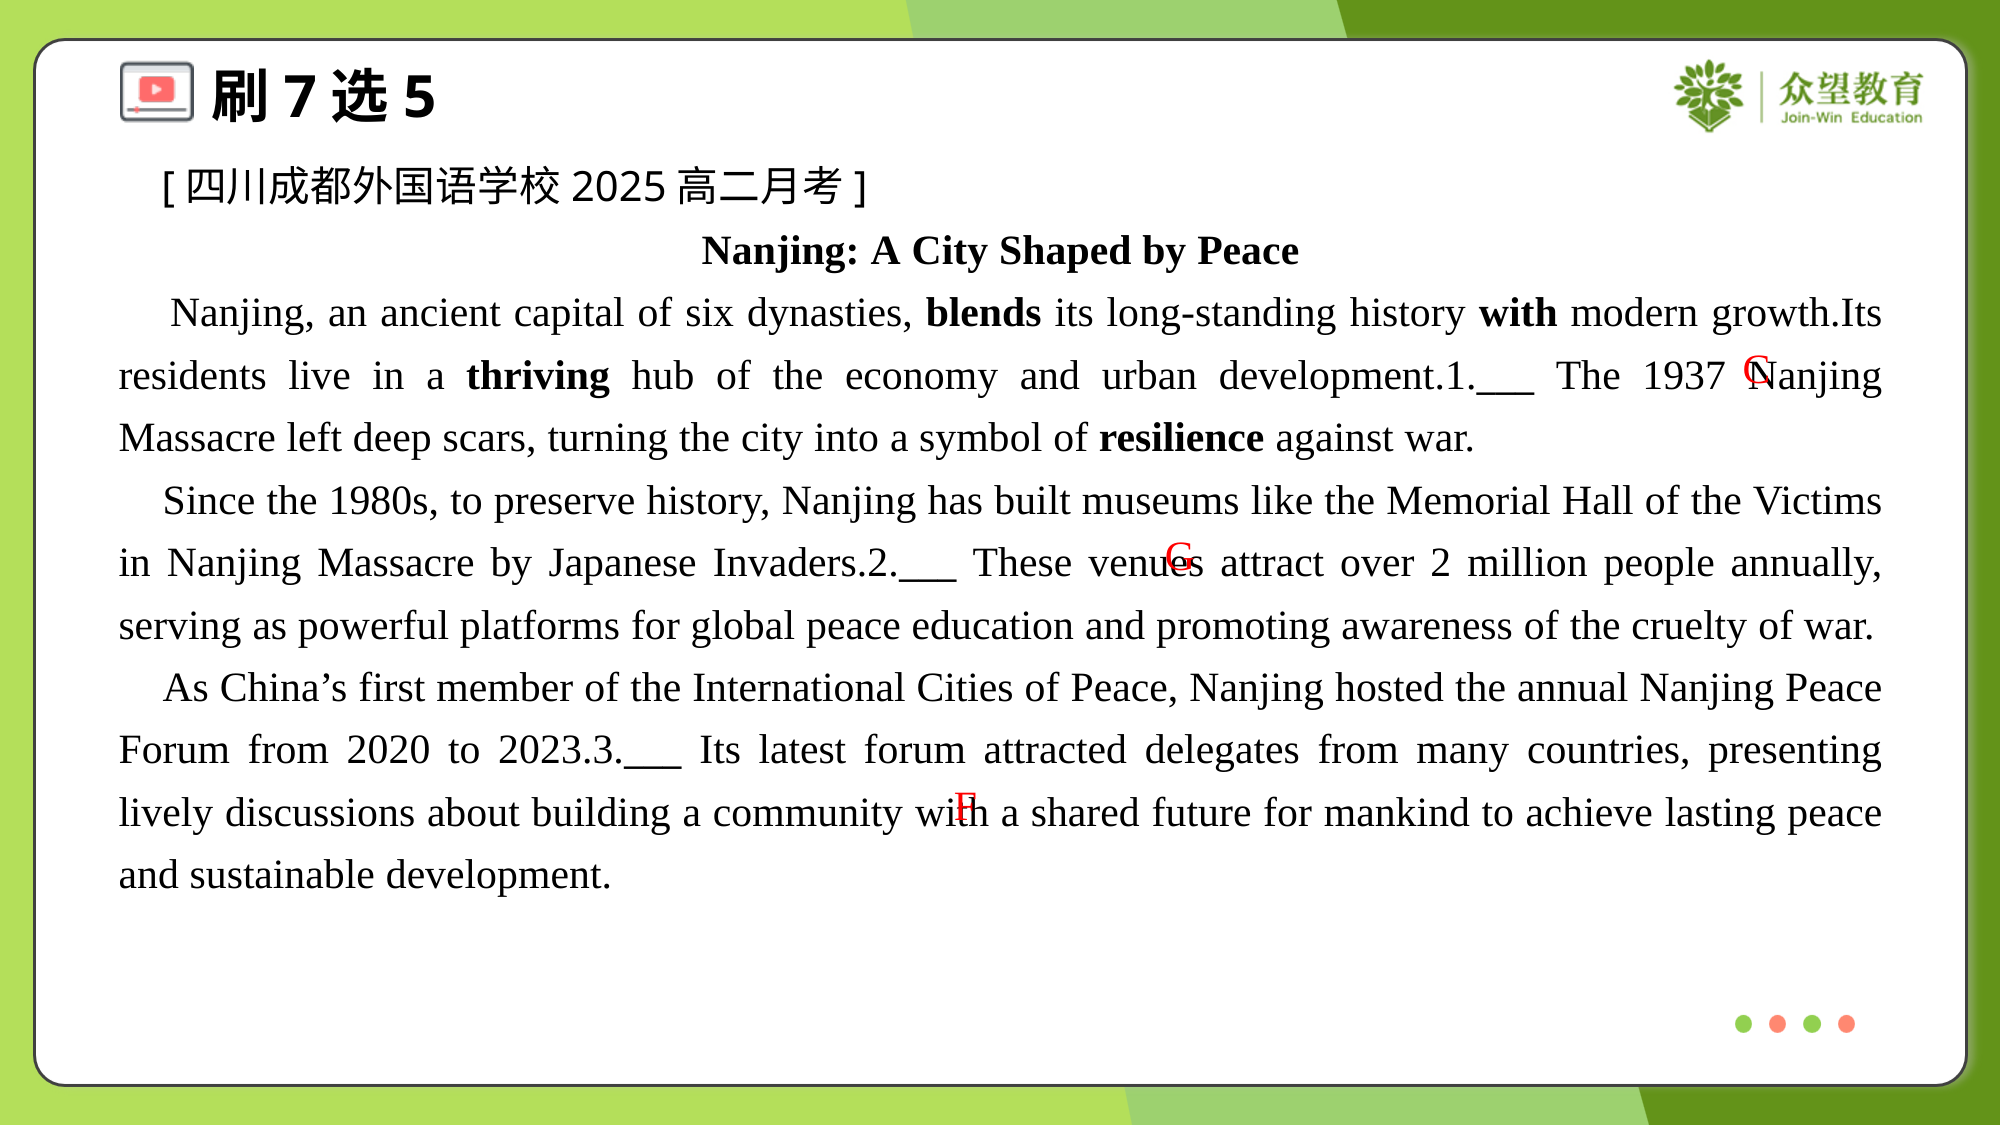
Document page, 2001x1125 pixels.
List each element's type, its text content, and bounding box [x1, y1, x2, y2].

text_box [四川成都外国语学校2025高二月考] Nanjing: A City Shaped by Peace Nanjing, an ancient capital of six dynasties, blends its long-standing history with modern growth.Its residents live in a thriving hub of the economy and urban development.1.___ The 1937 Nanjing Massacre left deep scars, turning the city into a symbol of resilience against war. Since the 1980s, to preserve history, Nanjing has built museums like the Memorial Hall of the Victims in Nanjing Massacre by Japanese Invaders.2.___ These venues attract over 2 million people annually, serving as powerful platforms for global peace education and promoting awareness of the cruelty of war. As China’s first member of the International Cities of Peace, Nanjing hosted the annual Nanjing Peace Forum from 2020 to 2023.3.___ Its latest forum attracted delegates from many countries, presenting lively discussions about building a community with a shared future for mankind to achieve lasting peace and sustainable development. [118, 147, 1883, 961]
picture [0, 0, 2000, 1125]
text_box C [1737, 328, 1776, 387]
text_box G [1160, 516, 1200, 574]
text_box F [949, 766, 982, 824]
